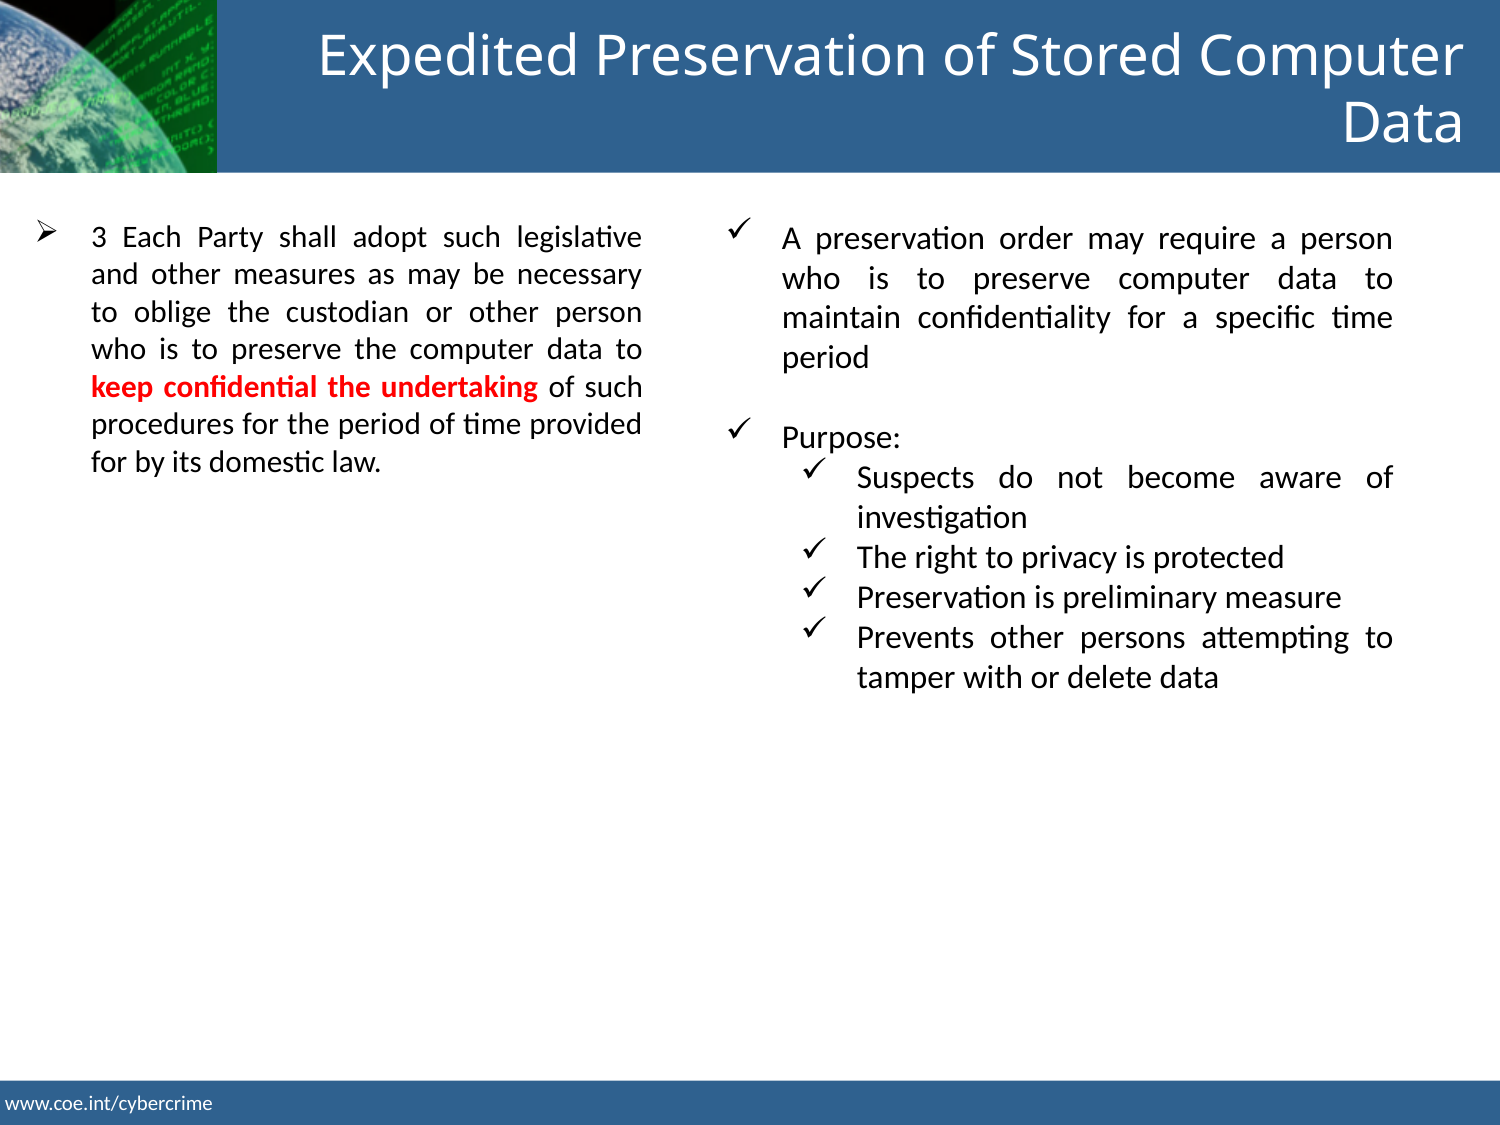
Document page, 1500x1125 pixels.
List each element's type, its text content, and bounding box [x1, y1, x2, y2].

text_box A preservation order may require a person who is to preserve computer data to maintain confidentiality for a specific time period Purpose: Suspects do not become aware of investigation The right to privacy is protected Preservation is preliminary measure Prevents other persons attempting to tamper with or delete data [710, 208, 1409, 703]
picture [0, 0, 217, 173]
text_box 3 Each Party shall adopt such legislative and other measures as may be necessary to oblige the custodian or other person who is to preserve the computer data to keep confidential the undertaking of such procedures for the period of time provided for by its domestic law. [19, 208, 658, 486]
text_box Expedited Preservation of Stored Computer Data [227, 11, 1480, 162]
